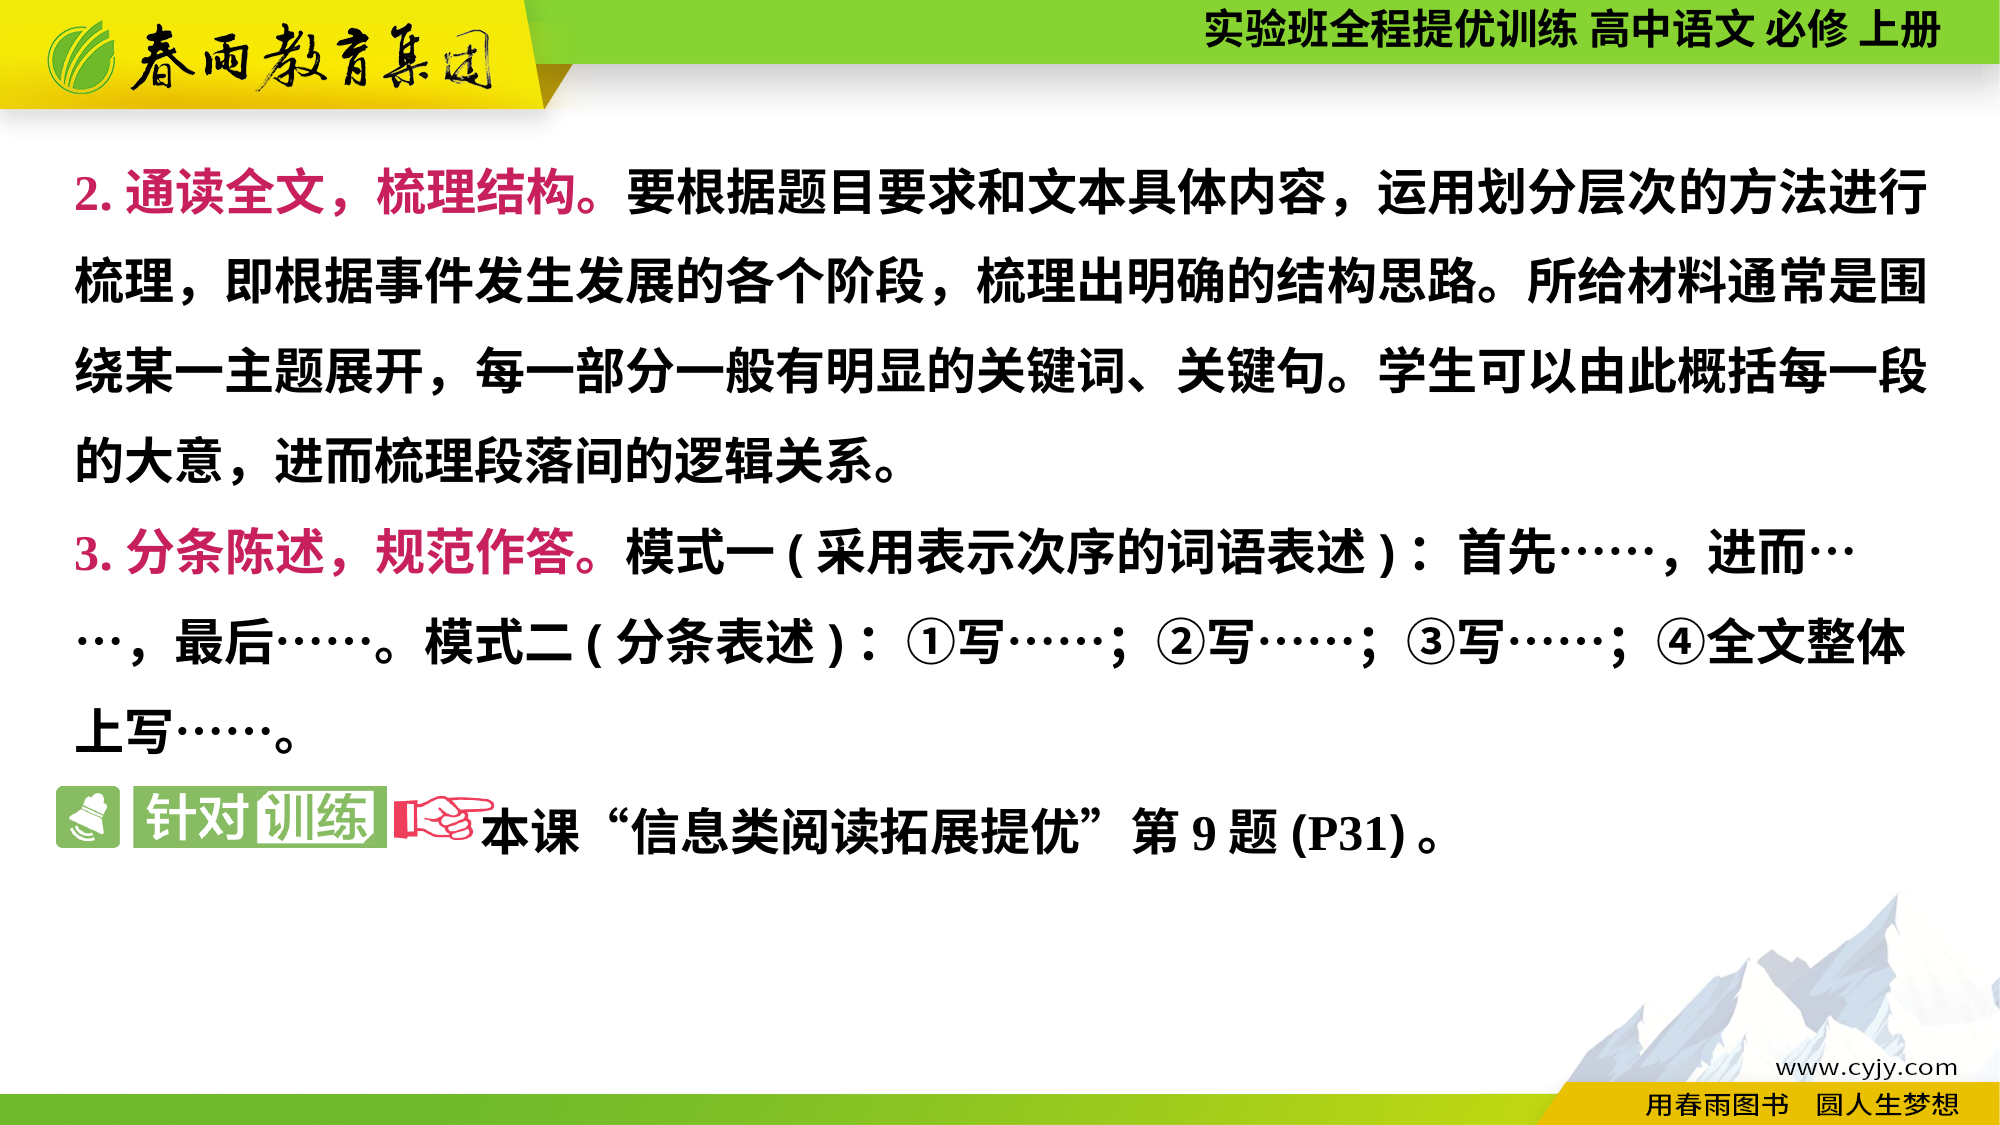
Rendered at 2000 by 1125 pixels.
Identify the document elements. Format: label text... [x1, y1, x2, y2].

list 2.通读全文，梳理结构。要根据题目要求和文本具体内容，运用划分层次的方法进行梳理，即根据事件发生发展的各个阶段，梳理出明确的结构思路。所给材料通常是围绕某一主题展开，每一部分一般有明显的关键词、关键句。学生可以由此概括每一段的大意，进而梳理段落间的逻辑关系。 3.分条陈述，规范作答。模式一(采用表示次序的词语表述)：首先……，进而……，最后……。模式二(分条表述)：①写……；②写……；③写……；④全文整体 上写……。 [59, 122, 1944, 763]
picture [0, 0, 2000, 1125]
text_box 本课“信息类阅读拓展提优”第9题(P31)。 [59, 763, 1944, 869]
